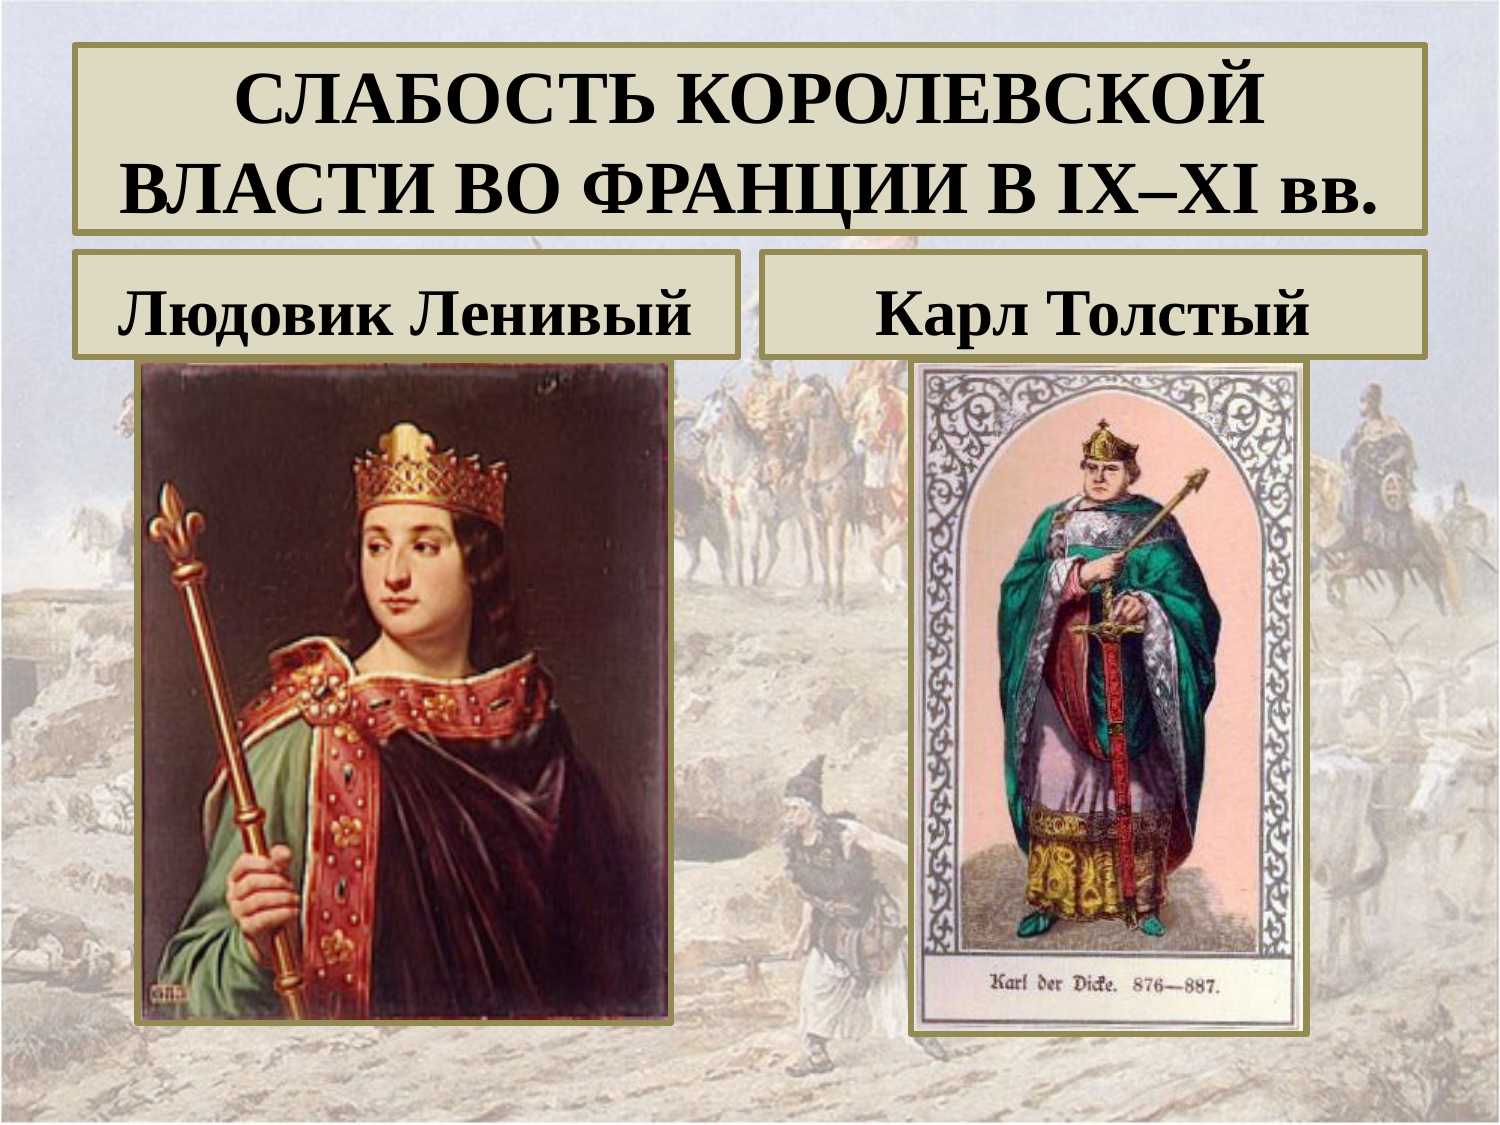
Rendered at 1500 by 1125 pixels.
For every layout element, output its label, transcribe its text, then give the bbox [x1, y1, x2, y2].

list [140, 363, 668, 1020]
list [913, 363, 1304, 1032]
title СЛАБОСТЬ КОРОЛЕВСКОЙ ВЛАСТИ ВО ФРАНЦИИ В IX–XI вв. [75, 45, 1425, 233]
list Карл Толстый [761, 251, 1425, 357]
list Людовик Ленивый [75, 251, 738, 357]
